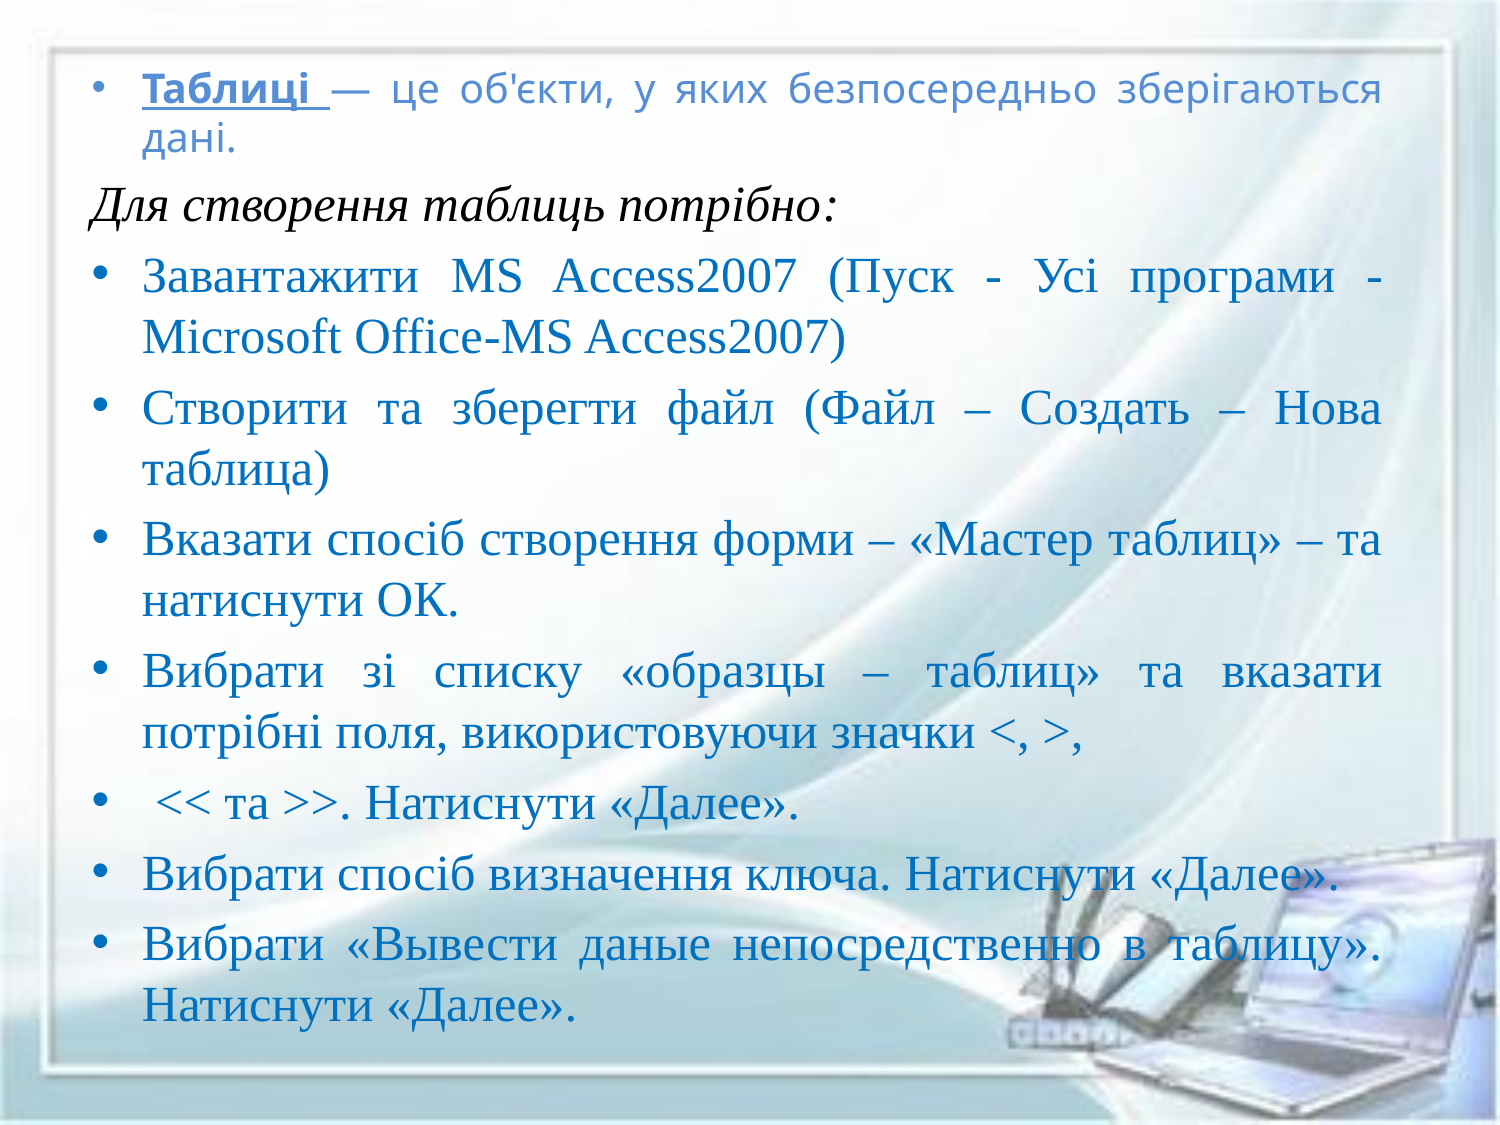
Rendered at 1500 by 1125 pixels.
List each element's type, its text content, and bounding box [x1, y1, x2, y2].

list Таблиці — це об'єкти, у яких безпосередньо зберігаються дані. Для створення таблиць потрібно: Завантажити MS Access2007 (Пуск - Усі програми - Microsoft Office-MS Access2007) Створити та зберегти файл (Файл – Создать – Нова таблица) Вказати спосіб створення форми – «Мастер таблиц» – та натиснути ОК. Вибрати зі списку «образцы – таблиц» та вказати потрібні поля, використовуючи значки <, >, << та >>. Натиснути «Далее». Вибрати спосіб визначення ключа. Натиснути «Далее». Вибрати «Вывести даные непосредственно в таблицу». Натиснути «Далее». [76, 54, 1400, 1047]
picture [0, 0, 1500, 1125]
